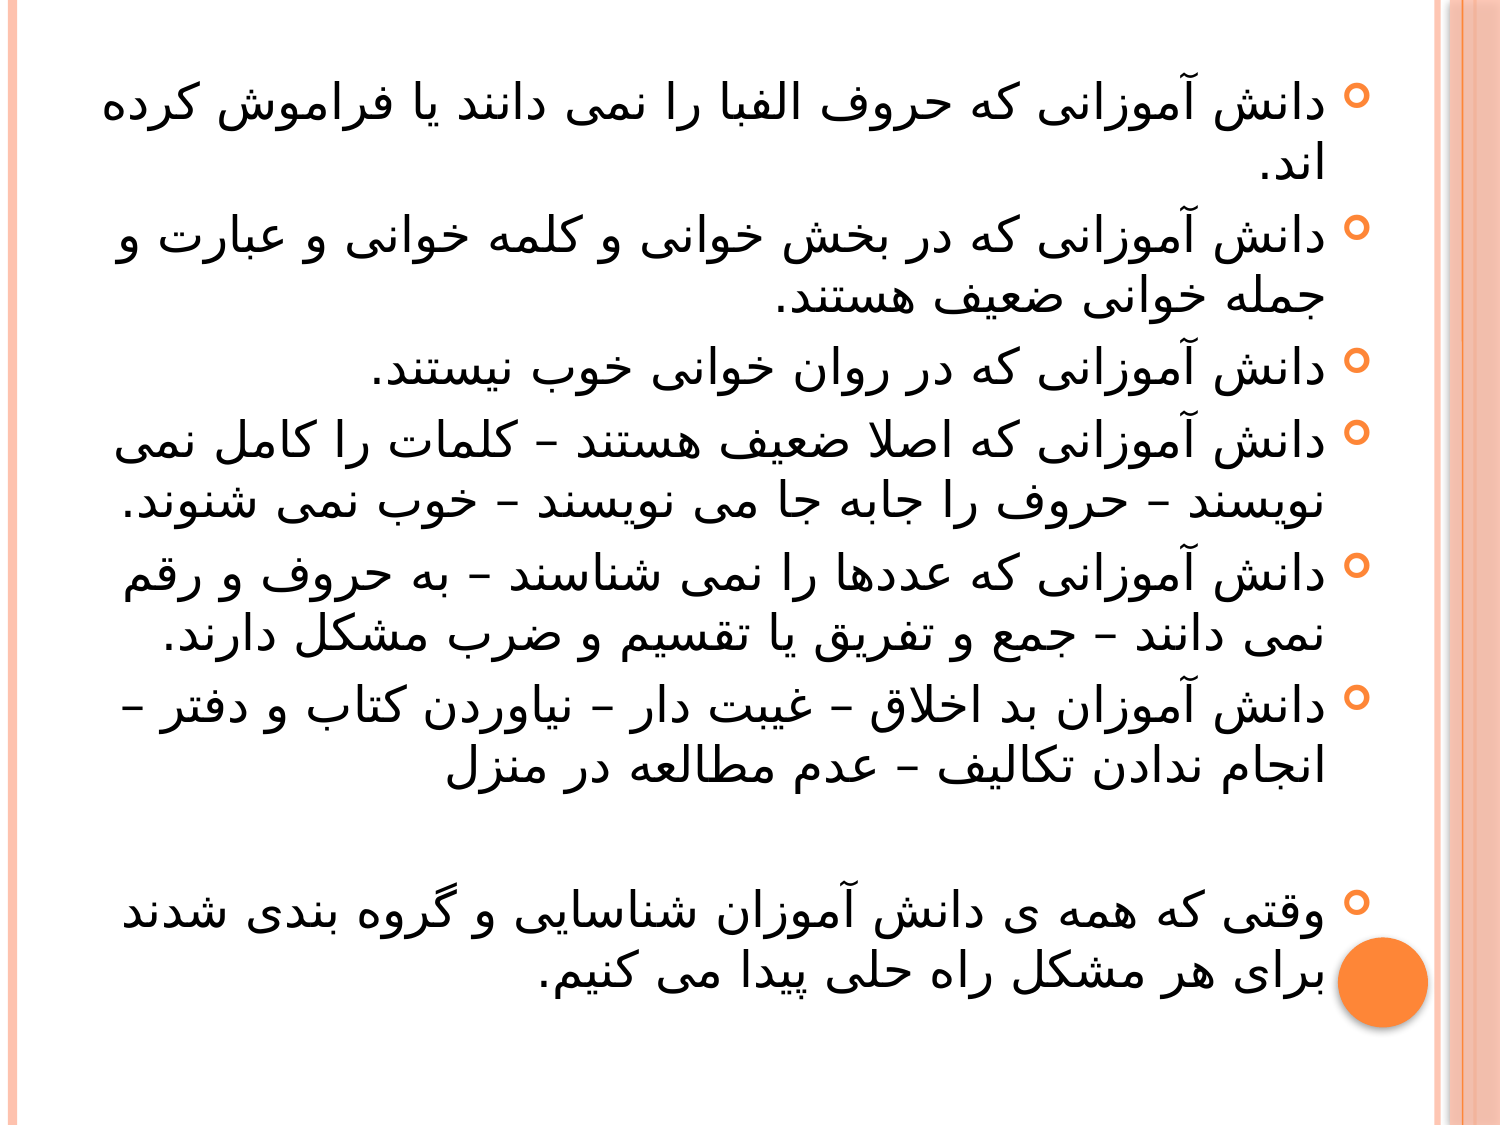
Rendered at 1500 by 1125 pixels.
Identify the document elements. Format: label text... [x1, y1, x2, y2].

list دانش آموزانی که حروف الفبا را نمی دانند یا فراموش کرده اند. دانش آموزانی که در بخش خوانی و کلمه خوانی و عبارت و جمله خوانی ضعیف هستند. دانش آموزانی که در روان خوانی خوب نیستند. دانش آموزانی که اصلا ضعیف هستند – کلمات را کامل نمی نویسند – حروف را جابه جا می نویسند – خوب نمی شنوند. دانش آموزانی که عددها را نمی شناسند – به حروف و رقم نمی دانند – جمع و تفریق یا تقسیم و ضرب مشکل دارند. دانش آموزان بد اخلاق – غیبت دار – نیاوردن کتاب و دفتر – انجام ندادن تکالیف – عدم مطالعه در منزل وقتی که همه ی دانش آموزان شناسایی و گروه بندی شدند برای هر مشکل راه حلی پیدا می کنیم. [75, 62, 1388, 1062]
